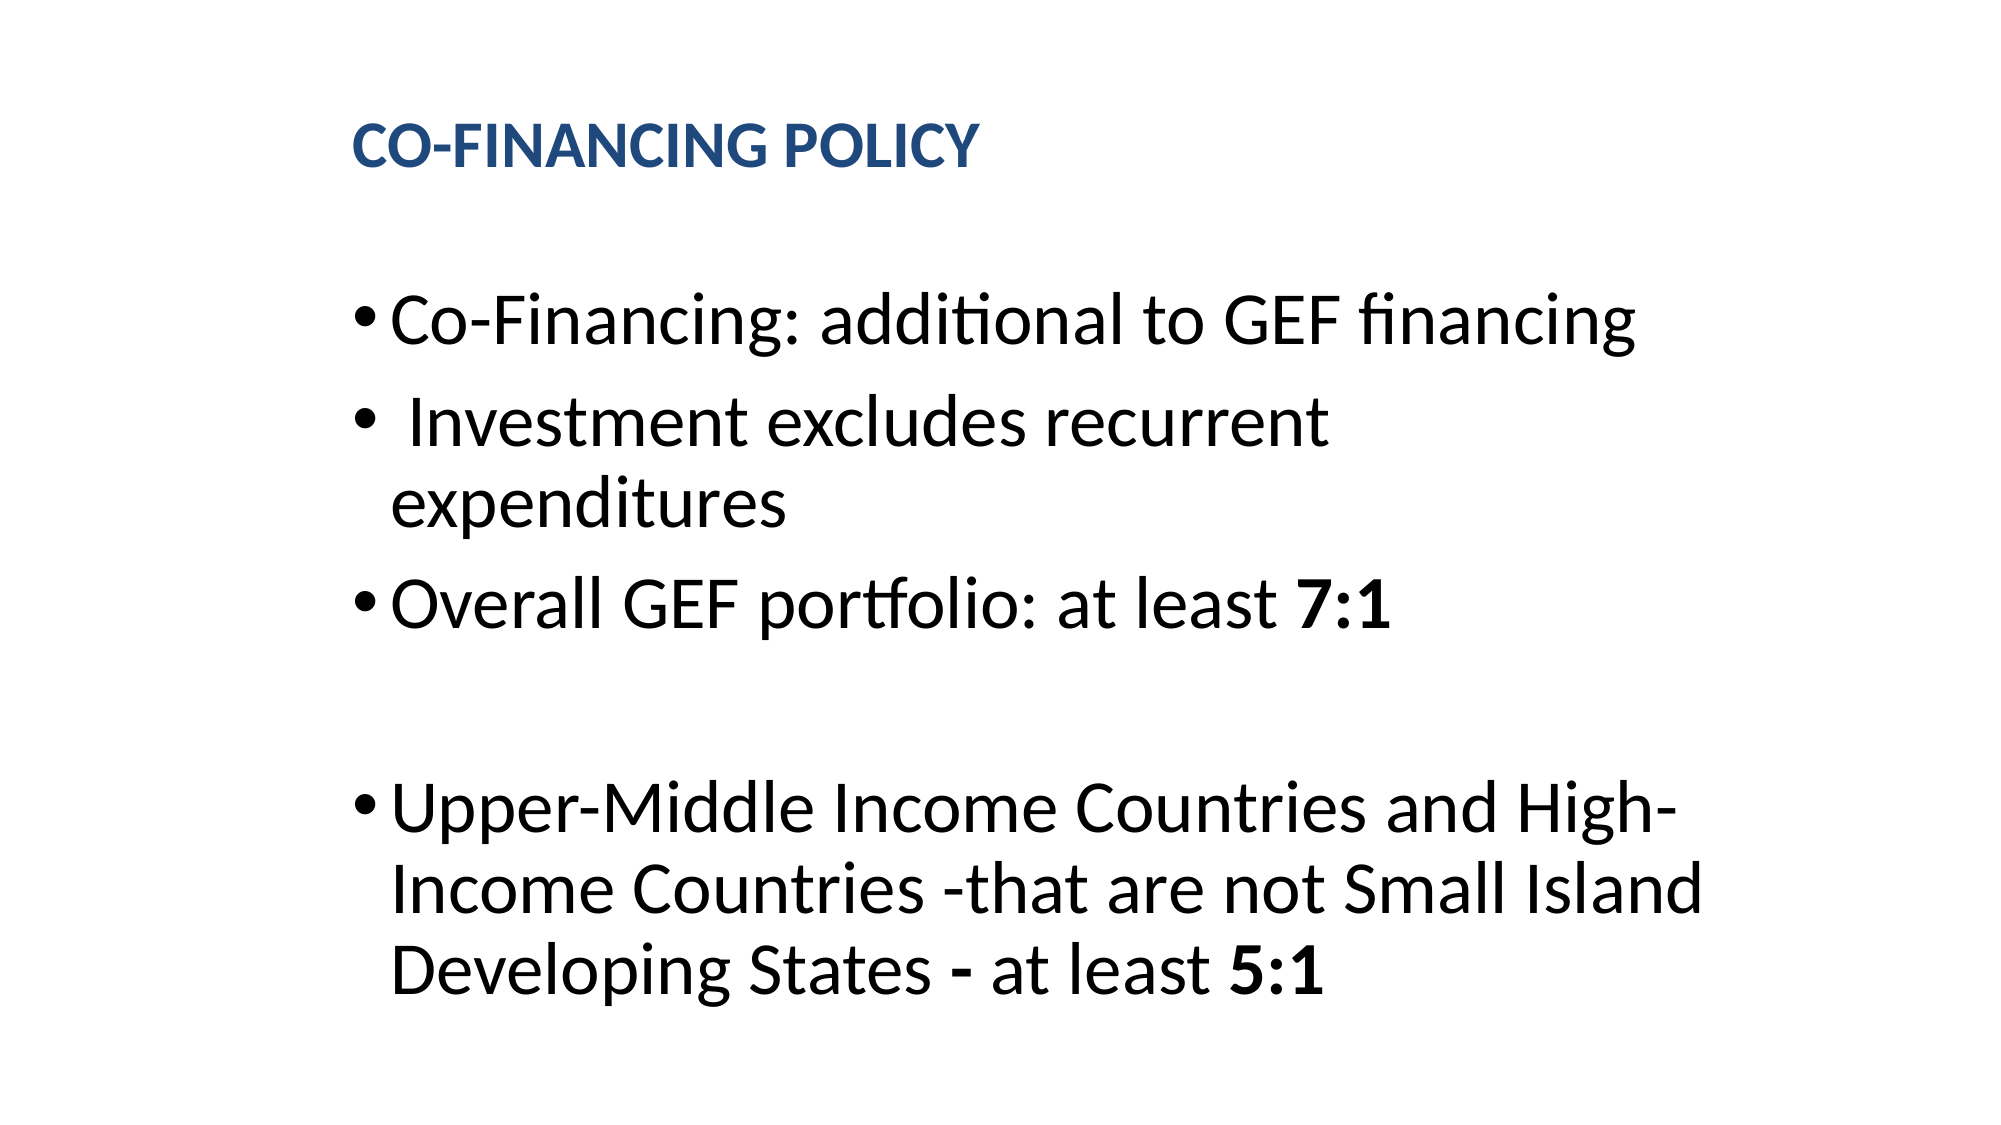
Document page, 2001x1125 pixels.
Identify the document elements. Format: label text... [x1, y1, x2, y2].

title CO-FINANCING POLICY [337, 37, 1632, 224]
list Co-Financing: additional to GEF financing Investment excludes recurrent expenditures Overall GEF portfolio: at least 7:1 Upper-Middle Income Countries and High-Income Countries -that are not Small Island Developing States - at least 5:1 [337, 224, 1748, 1050]
